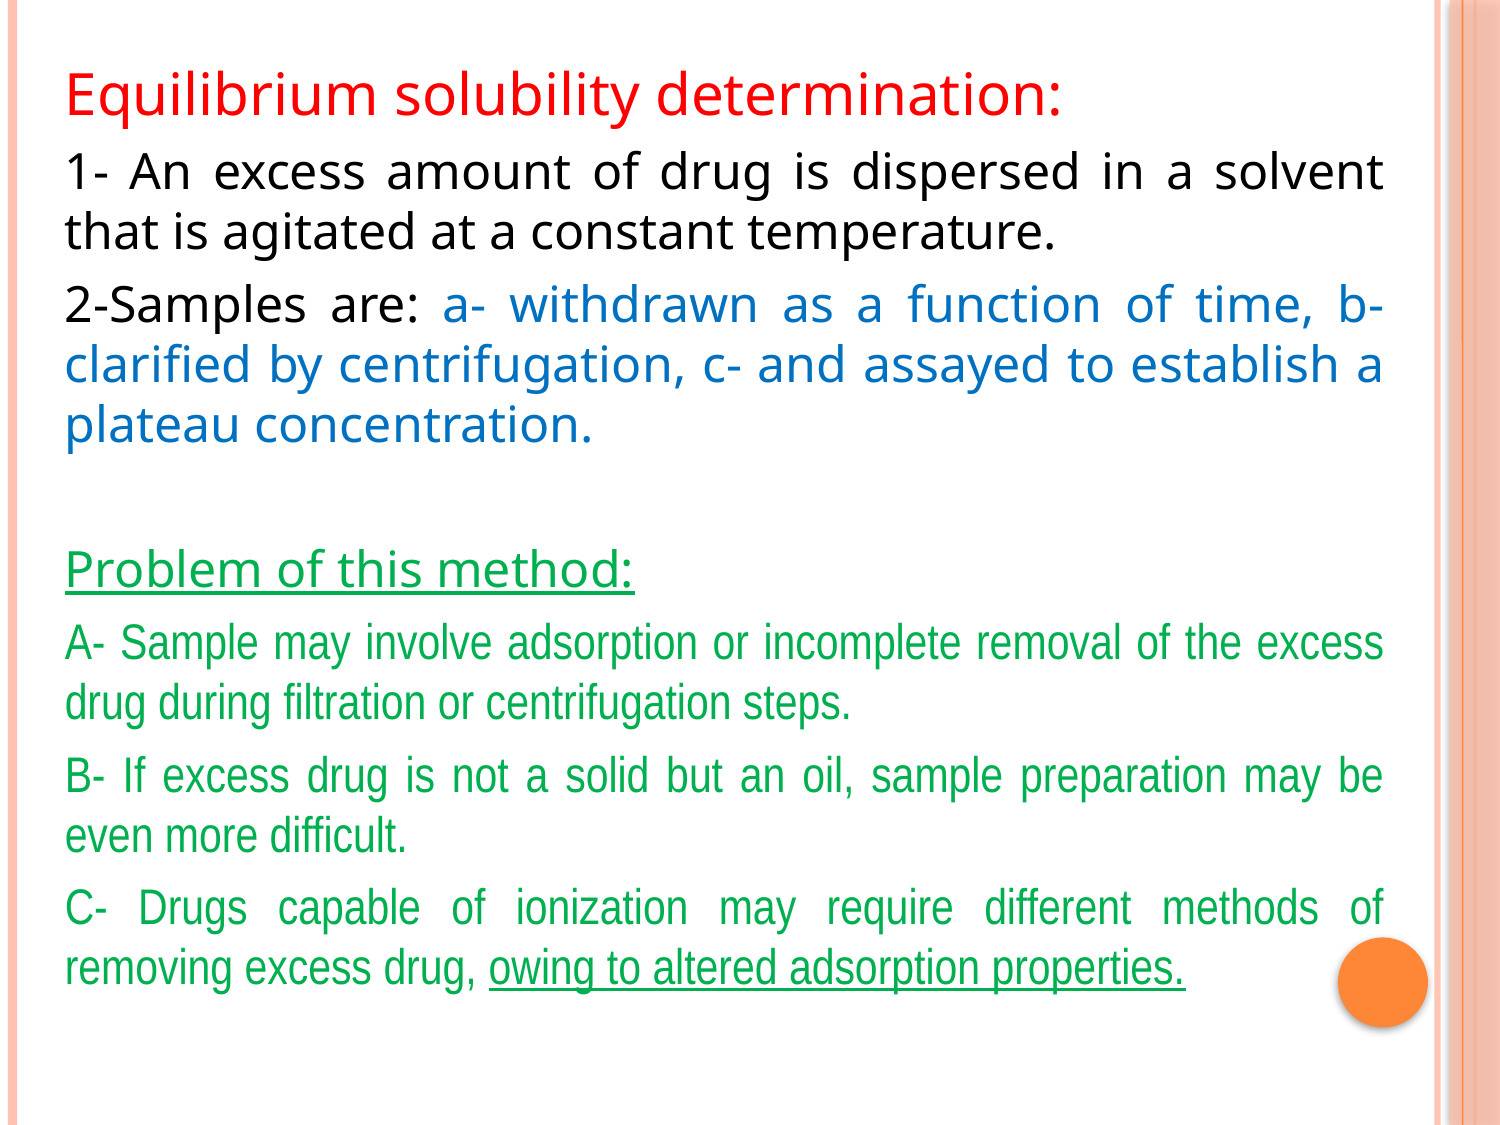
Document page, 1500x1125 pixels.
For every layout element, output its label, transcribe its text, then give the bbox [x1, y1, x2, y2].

list Equilibrium solubility determination: 1- An excess amount of drug is dispersed in a solvent that is agitated at a constant temperature. 2-Samples are: a- withdrawn as a function of time, b- clarified by centrifugation, c- and assayed to establish a plateau concentration. Problem of this method: A- Sample may involve adsorption or incomplete removal of the excess drug during filtration or centrifugation steps. B- If excess drug is not a solid but an oil, sample preparation may be even more difficult. C- Drugs capable of ionization may require different methods of removing excess drug, owing to altered adsorption properties. [50, 50, 1400, 1088]
